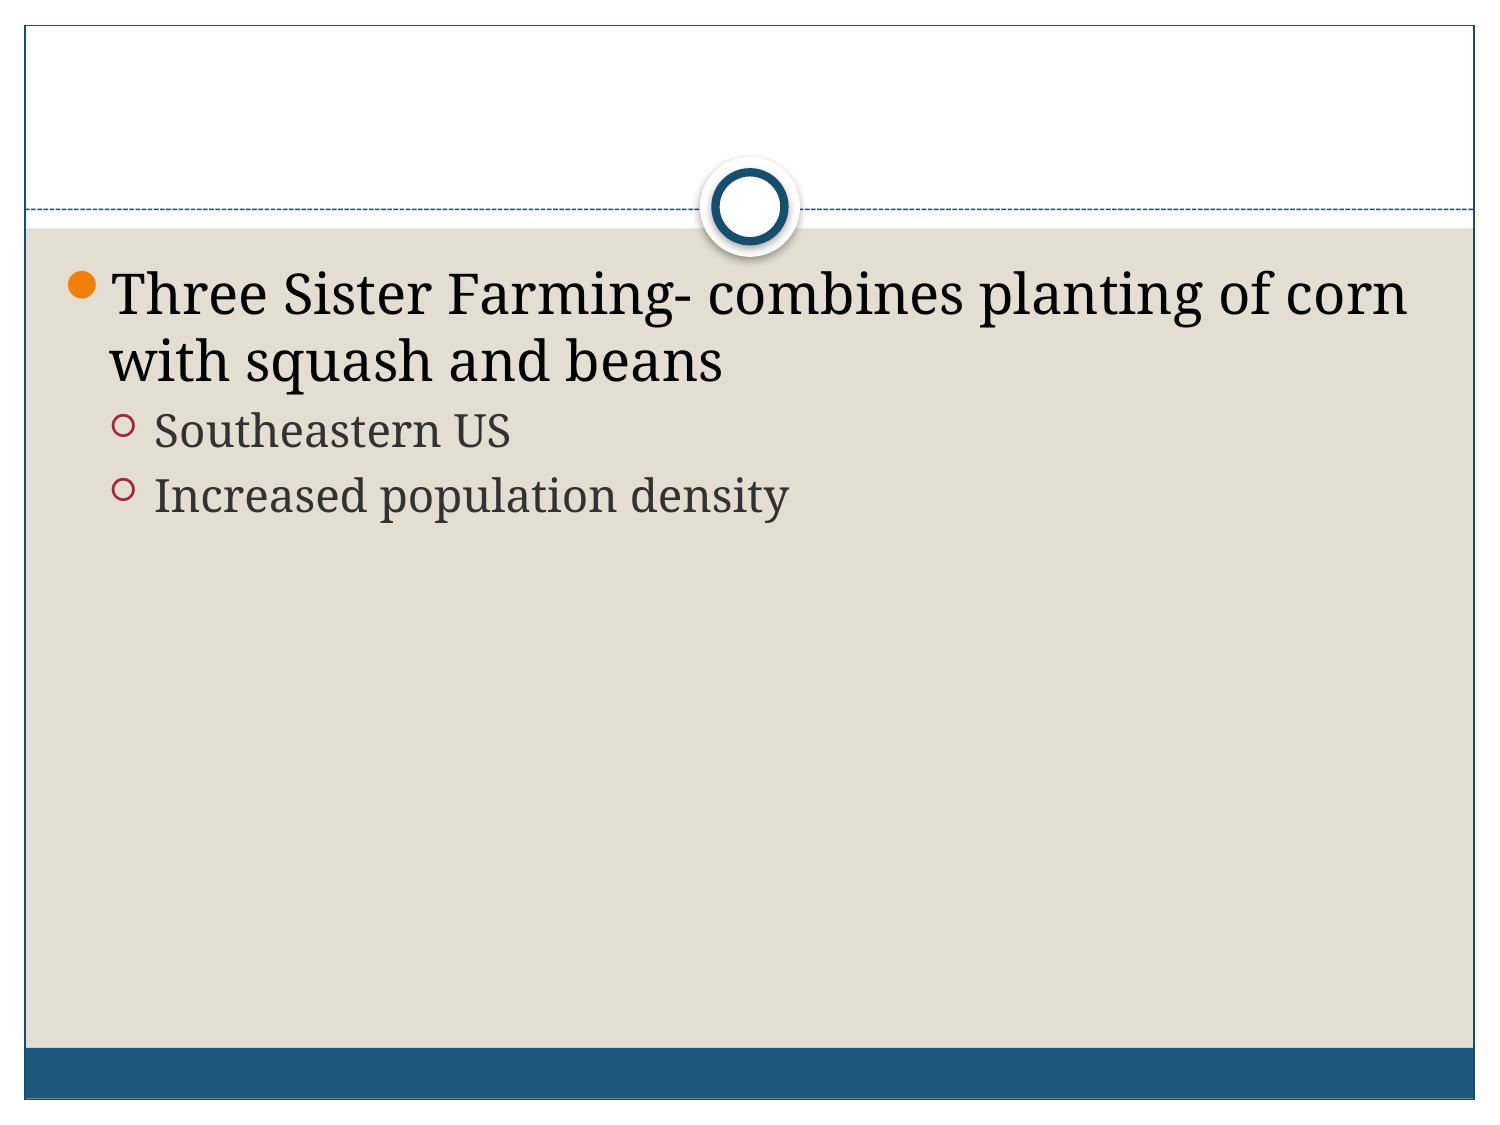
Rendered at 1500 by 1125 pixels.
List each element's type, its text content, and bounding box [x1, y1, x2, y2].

list Three Sister Farming- combines planting of corn with squash and beans Southeastern US Increased population density [49, 250, 1445, 1001]
